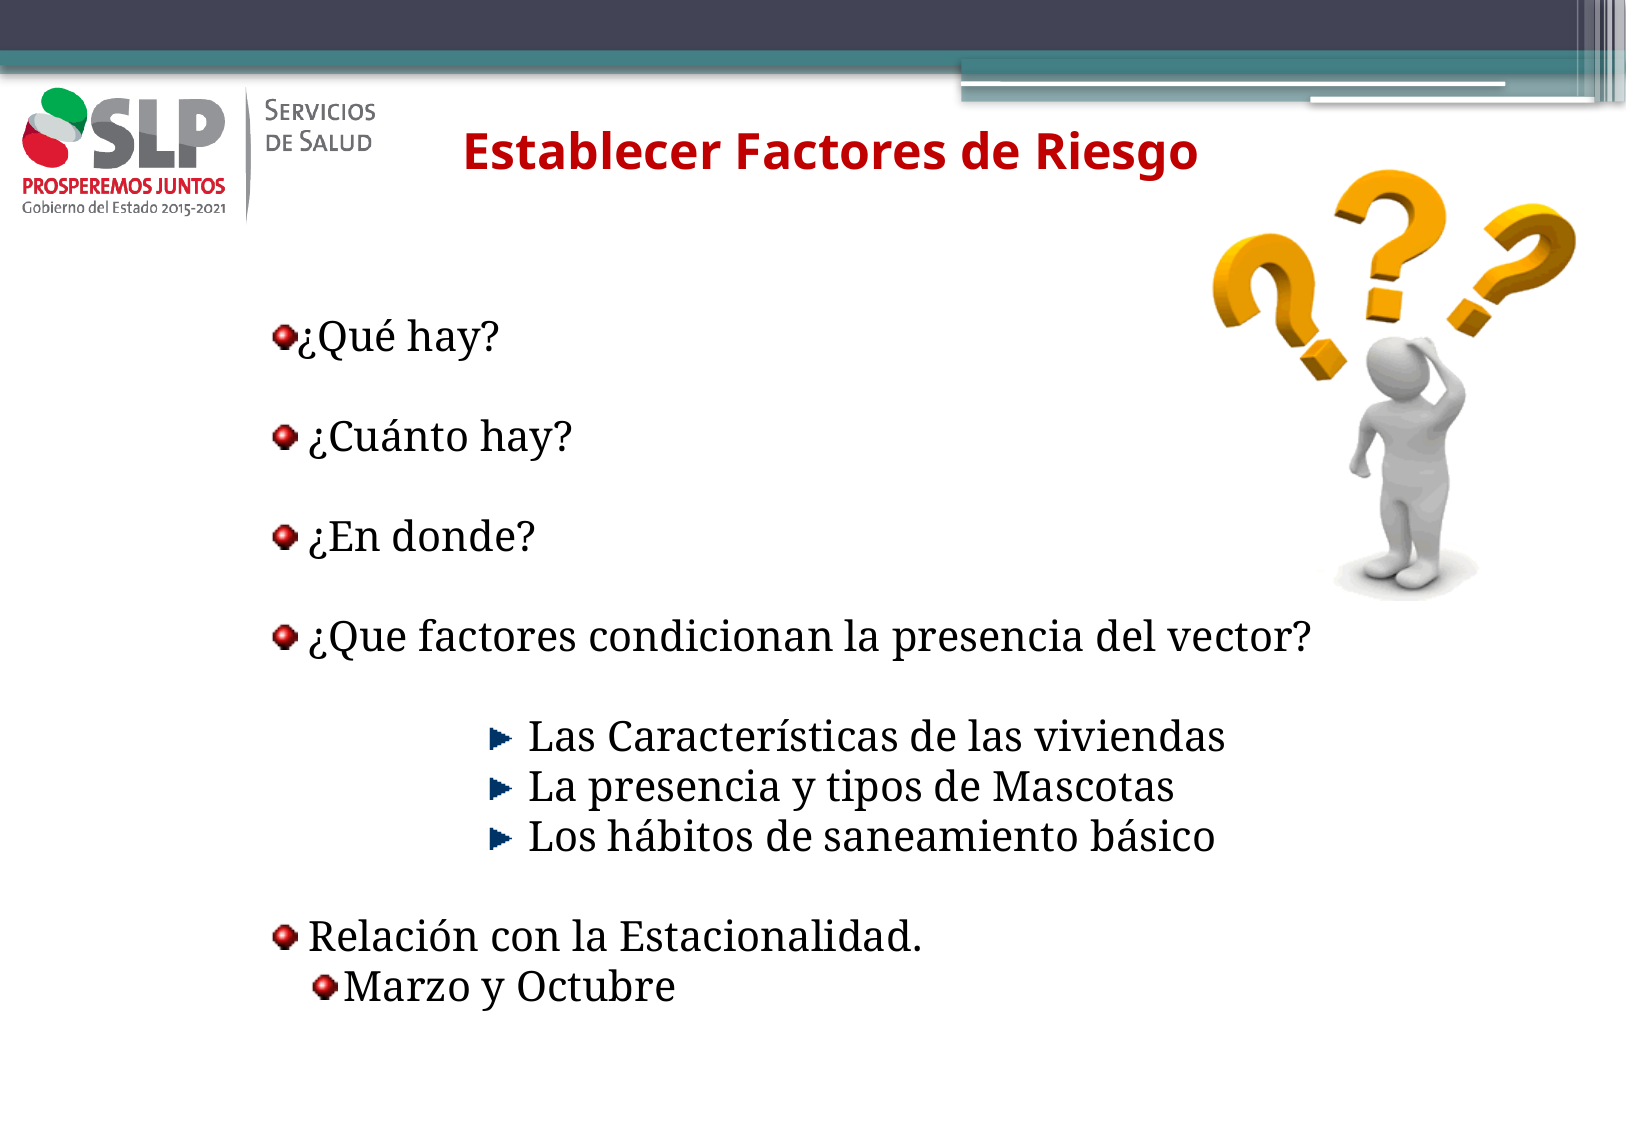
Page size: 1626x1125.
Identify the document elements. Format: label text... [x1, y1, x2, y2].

picture [22, 87, 376, 226]
picture [482, 770, 512, 800]
picture [268, 420, 298, 450]
picture [1199, 149, 1585, 601]
text_box Establecer Factores de Riesgo [382, 112, 1475, 188]
picture [482, 820, 512, 850]
picture [482, 720, 512, 750]
text_box ¿Qué hay? ¿Cuánto hay? ¿En donde? ¿Que factores condicionan la presencia del vector? Las Características de las viviendas La presencia y tipos de Mascotas Los hábitos de saneamiento básico Relación con la Estacionalidad. Marzo y Octubre [253, 302, 1438, 1018]
picture [268, 320, 298, 350]
picture [308, 970, 338, 1000]
picture [268, 920, 298, 950]
picture [268, 520, 298, 550]
picture [268, 620, 298, 650]
